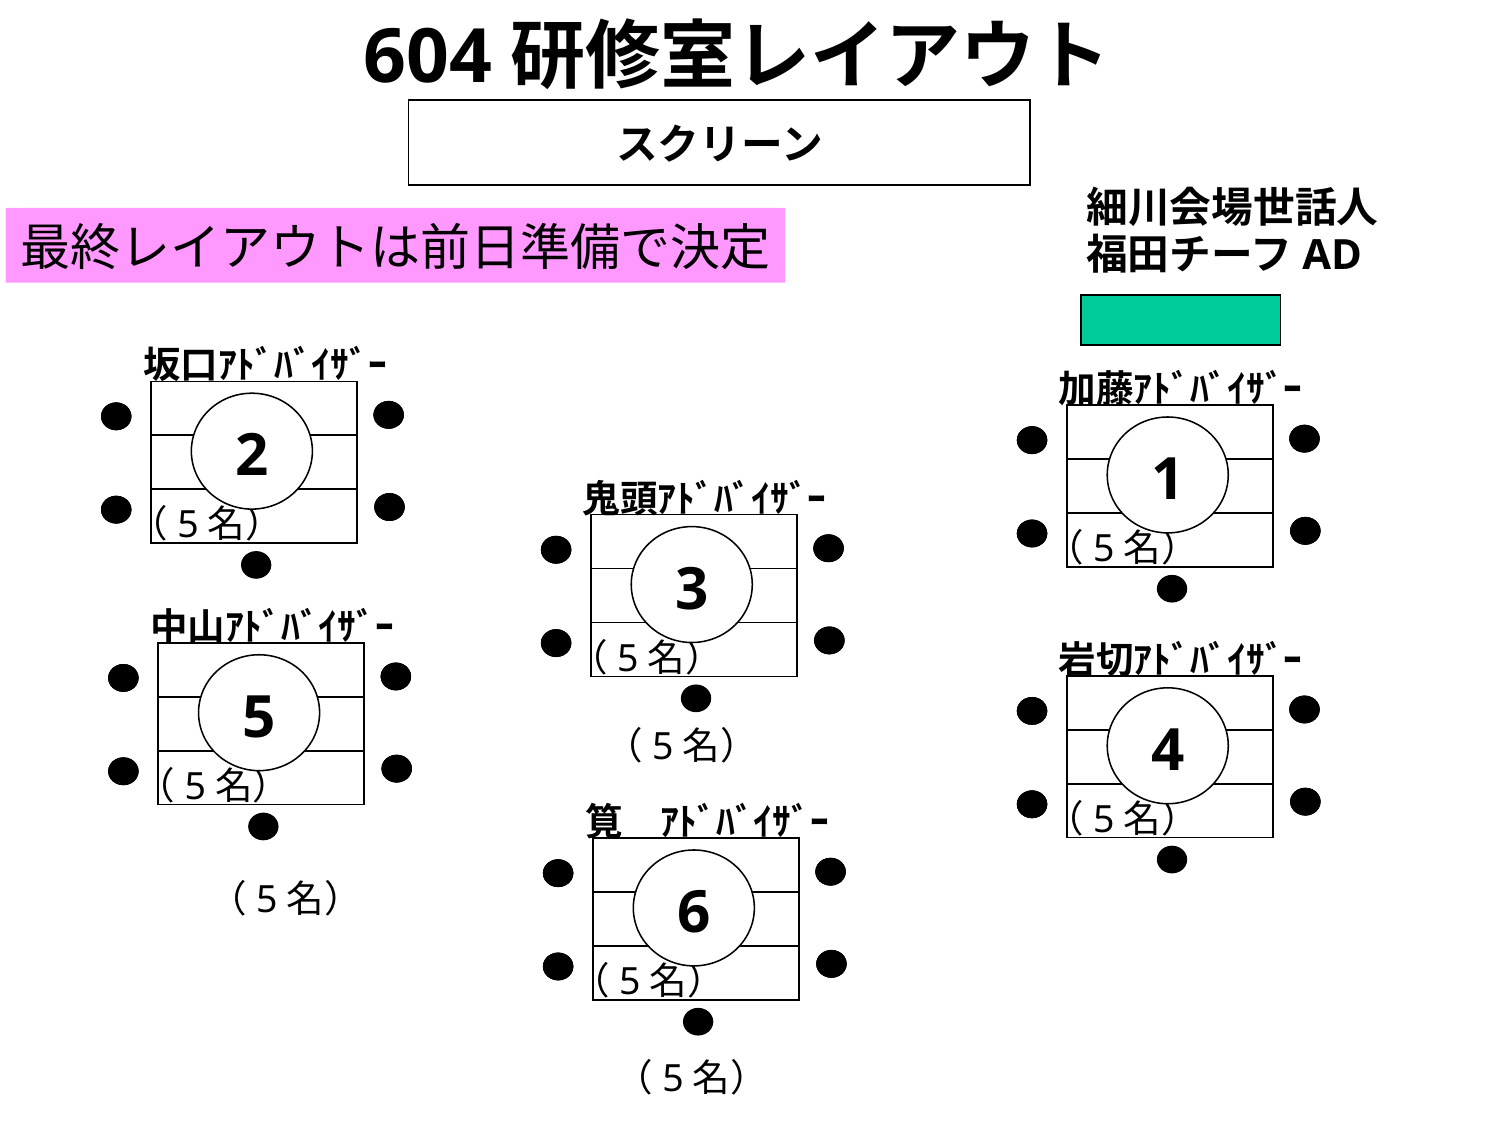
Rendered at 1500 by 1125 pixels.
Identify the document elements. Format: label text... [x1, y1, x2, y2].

text_box 細川会場世話人 [1030, 163, 1435, 220]
text_box 福田チーフAD [981, 220, 1467, 286]
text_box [67, 595, 430, 839]
text_box 最終レイアウトは前日準備で決定 [5, 207, 786, 283]
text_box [499, 467, 863, 711]
text_box 604研修室レイアウト [24, 0, 1450, 105]
text_box （5名） [523, 1046, 860, 1107]
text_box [501, 790, 865, 1034]
text_box （5名） [106, 868, 465, 928]
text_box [59, 333, 423, 577]
text_box スクリーン [408, 105, 1031, 186]
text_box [975, 628, 1339, 872]
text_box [975, 357, 1339, 601]
text_box （5名） [513, 719, 850, 775]
text_box [1080, 294, 1281, 345]
